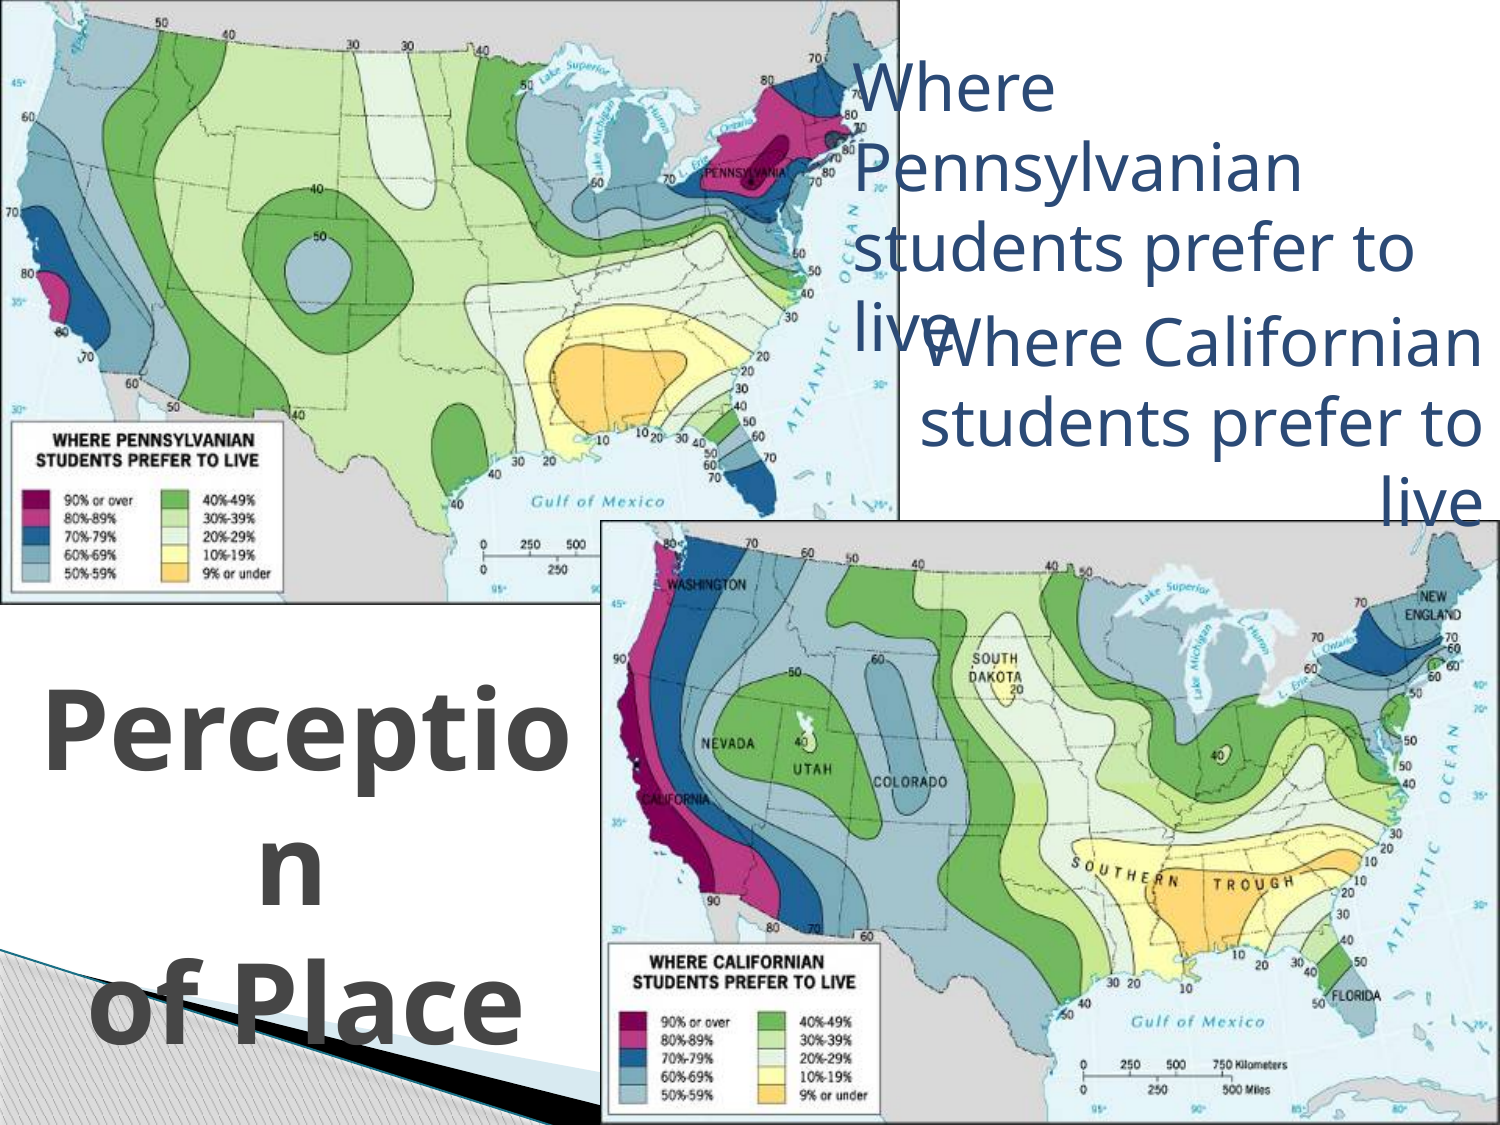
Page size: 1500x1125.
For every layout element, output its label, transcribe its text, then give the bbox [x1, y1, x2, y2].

text_box Perception of Place [0, 650, 593, 1075]
text_box Where Pennsylvanian students prefer to live [906, 37, 1500, 292]
text_box Where Californian students prefer to live [906, 292, 1500, 520]
picture [0, 0, 1500, 1125]
